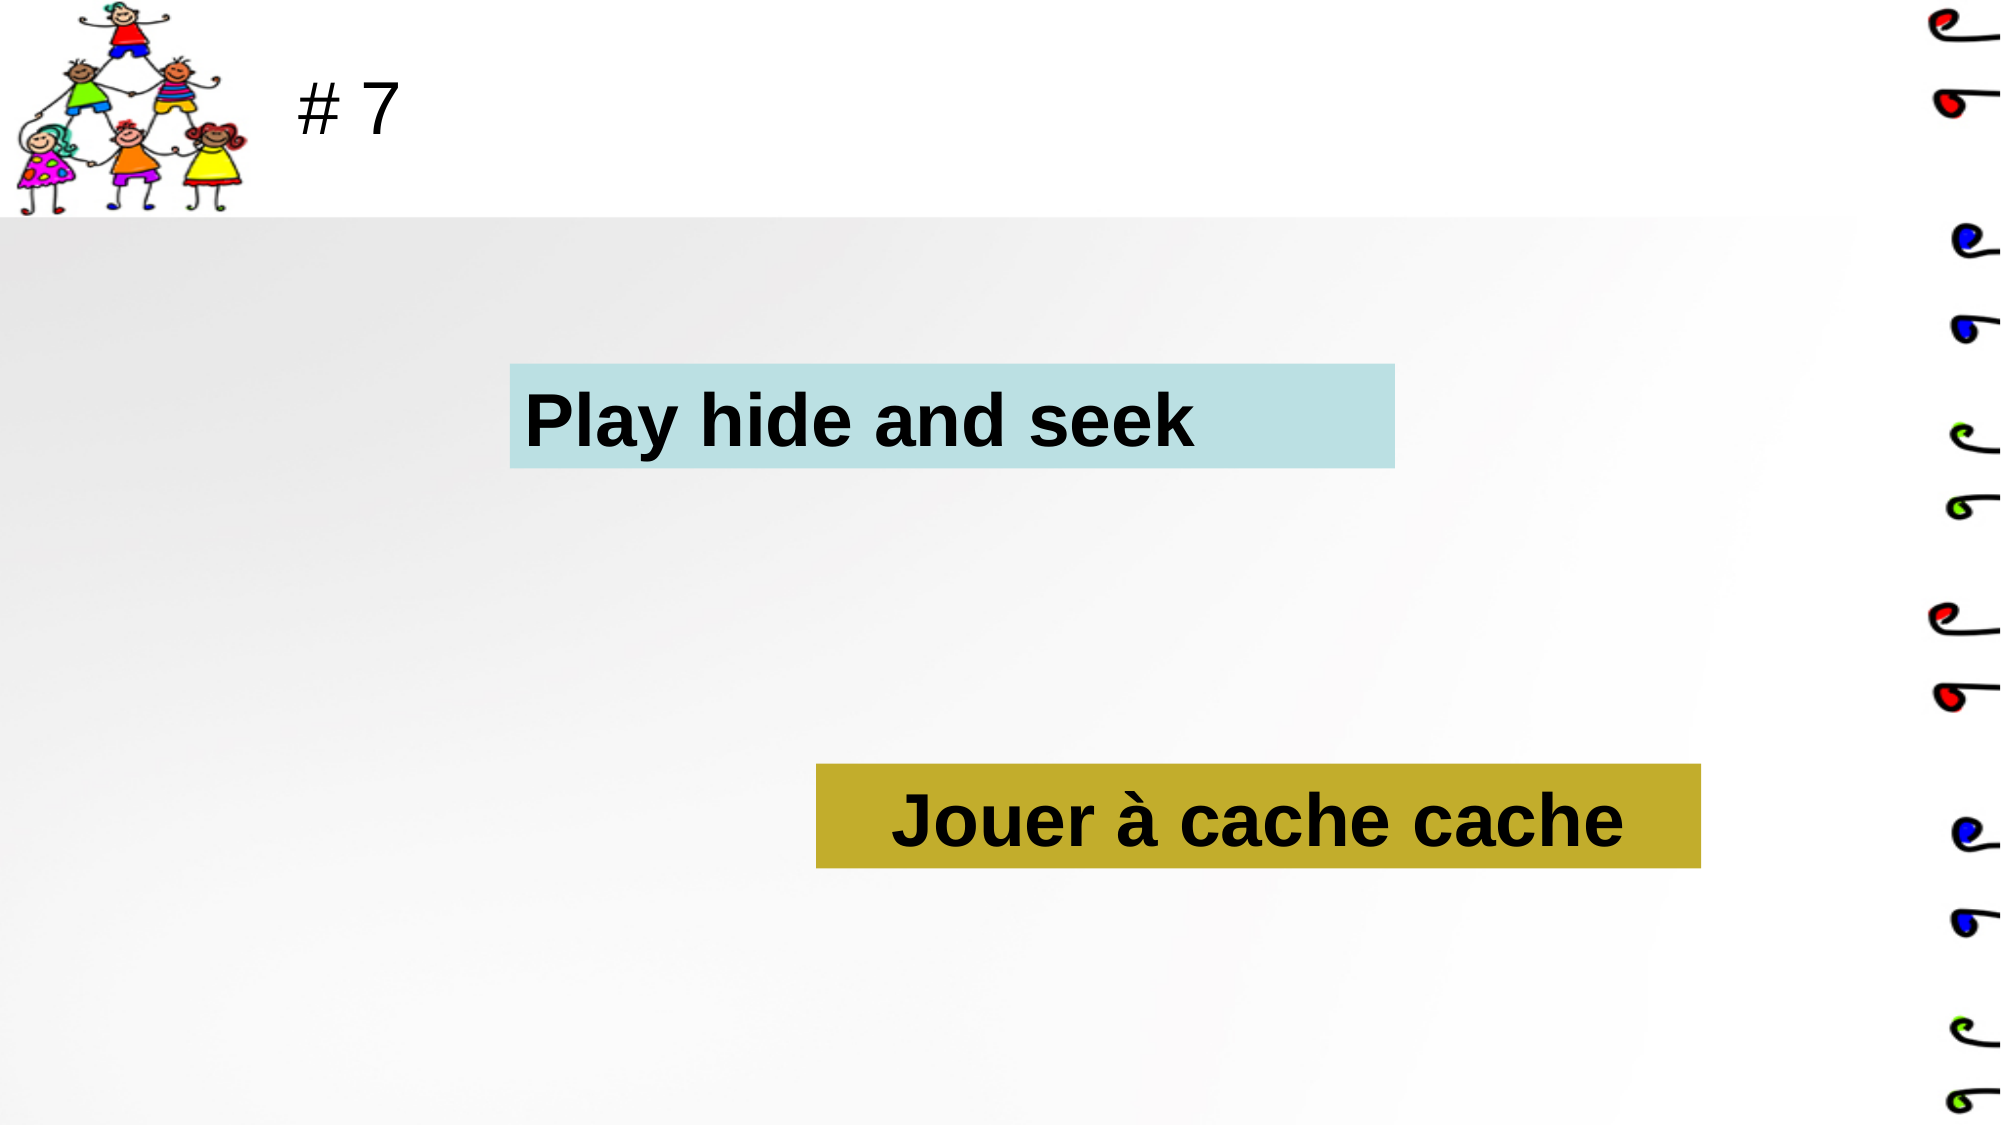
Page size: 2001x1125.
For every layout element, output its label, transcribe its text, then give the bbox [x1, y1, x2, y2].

text_box Jouer à cache cache [816, 763, 1702, 869]
title # 7 [283, 16, 1951, 192]
picture [0, 0, 2001, 1125]
text_box Play hide and seek [509, 363, 1395, 469]
